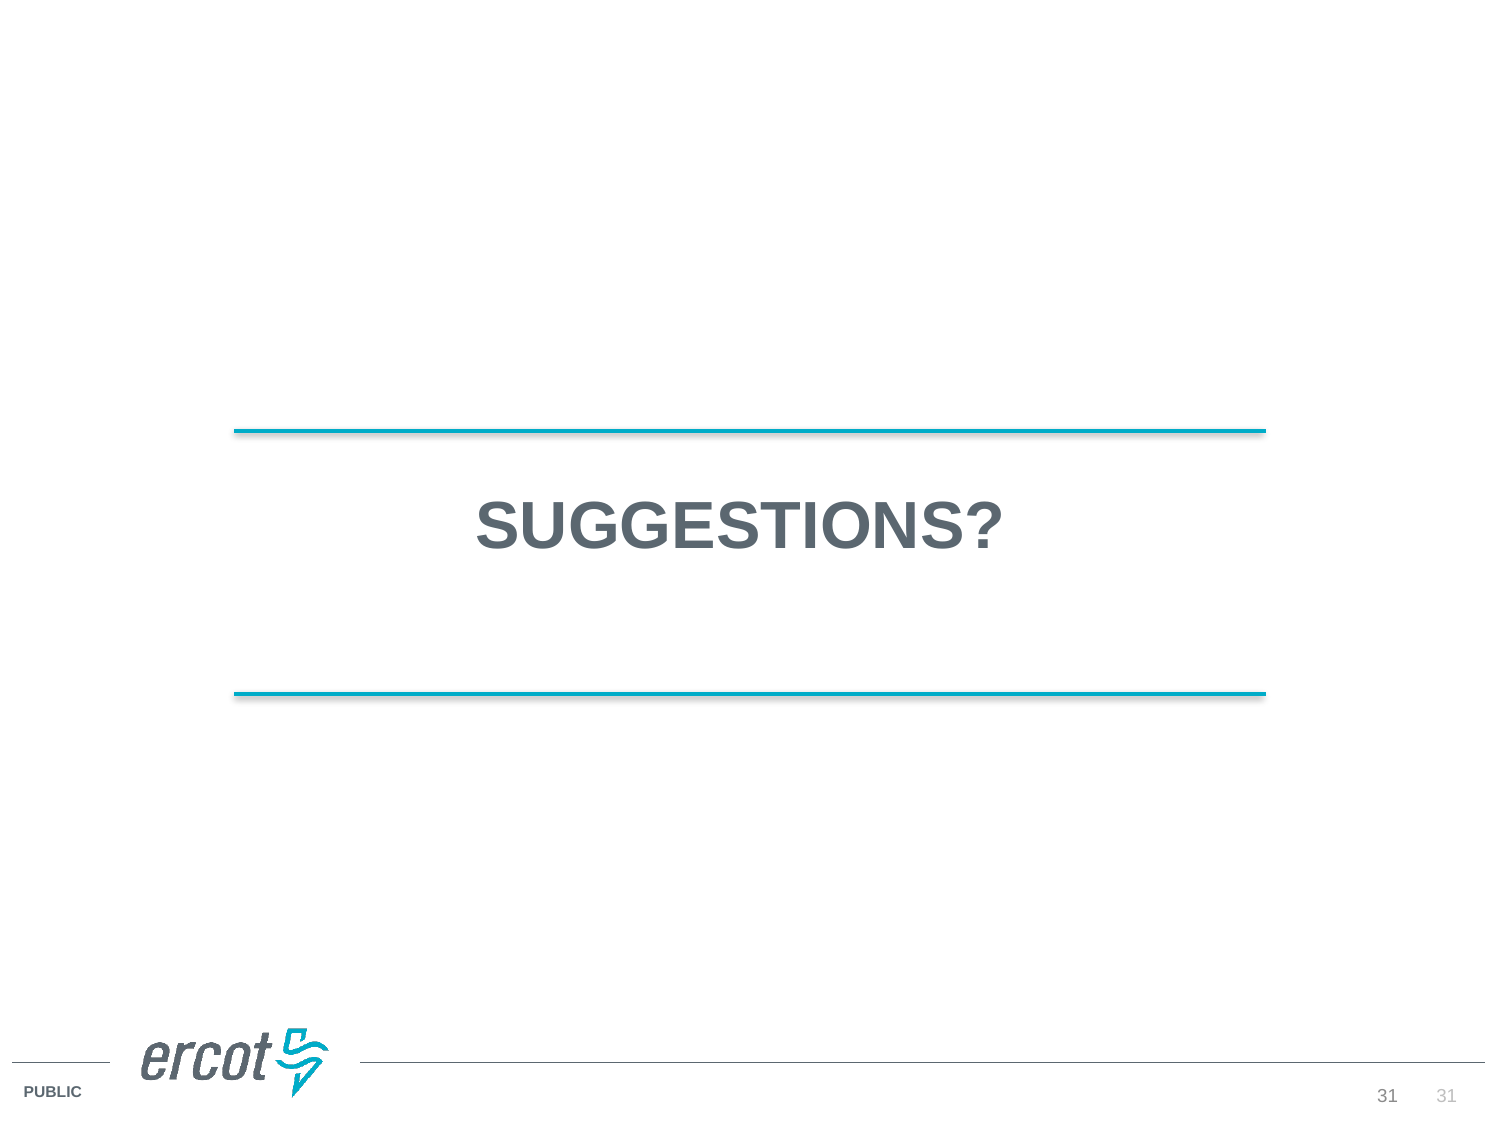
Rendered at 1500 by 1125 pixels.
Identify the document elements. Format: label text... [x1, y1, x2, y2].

picture [137, 1024, 332, 1100]
list Suggestions? [234, 474, 1266, 638]
slide_number 31 [1350, 1077, 1425, 1113]
